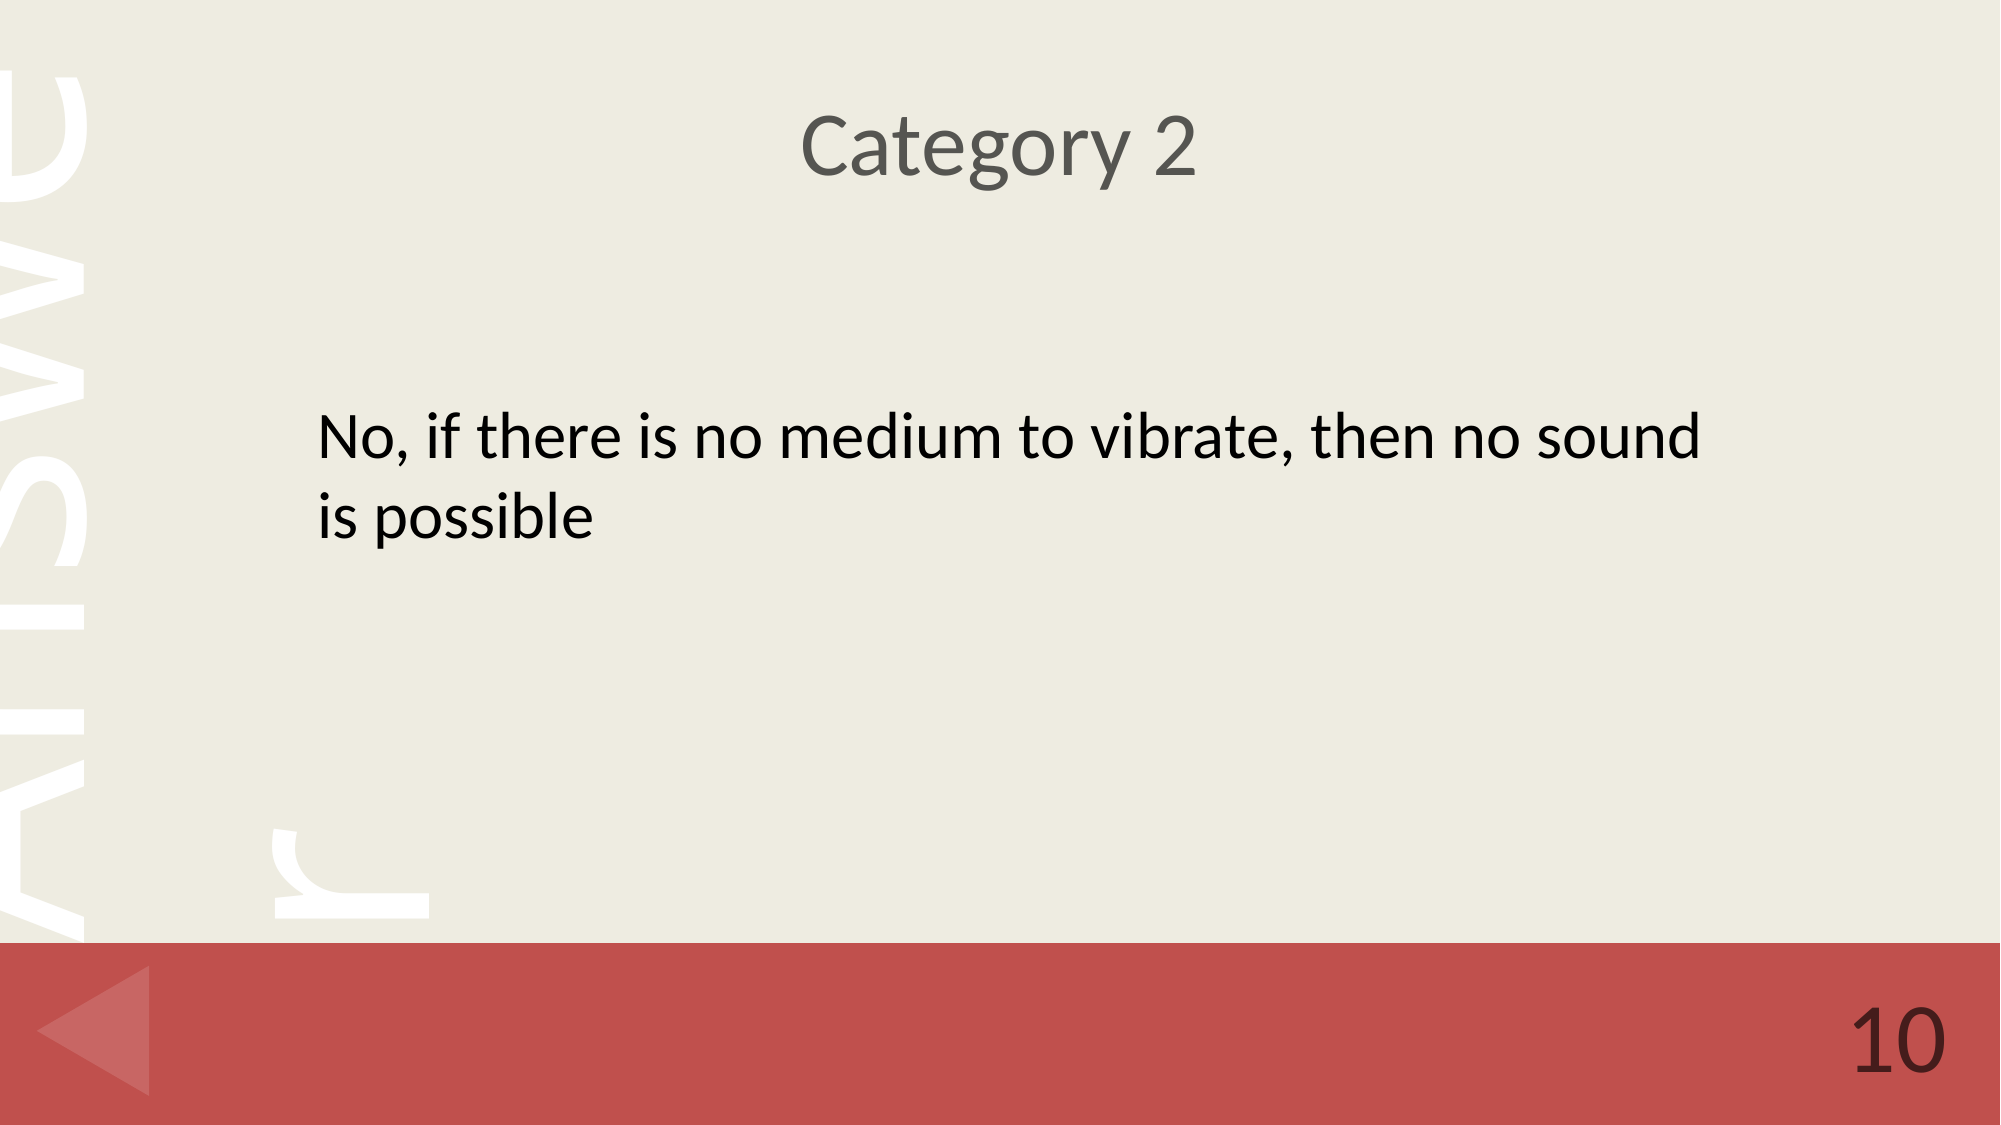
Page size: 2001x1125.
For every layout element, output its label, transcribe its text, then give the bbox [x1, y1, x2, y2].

list No, if there is no medium to vibrate, then no sound is possible [302, 307, 1760, 636]
list 10 [1494, 967, 1963, 1097]
title Category 2 [99, 45, 1900, 233]
